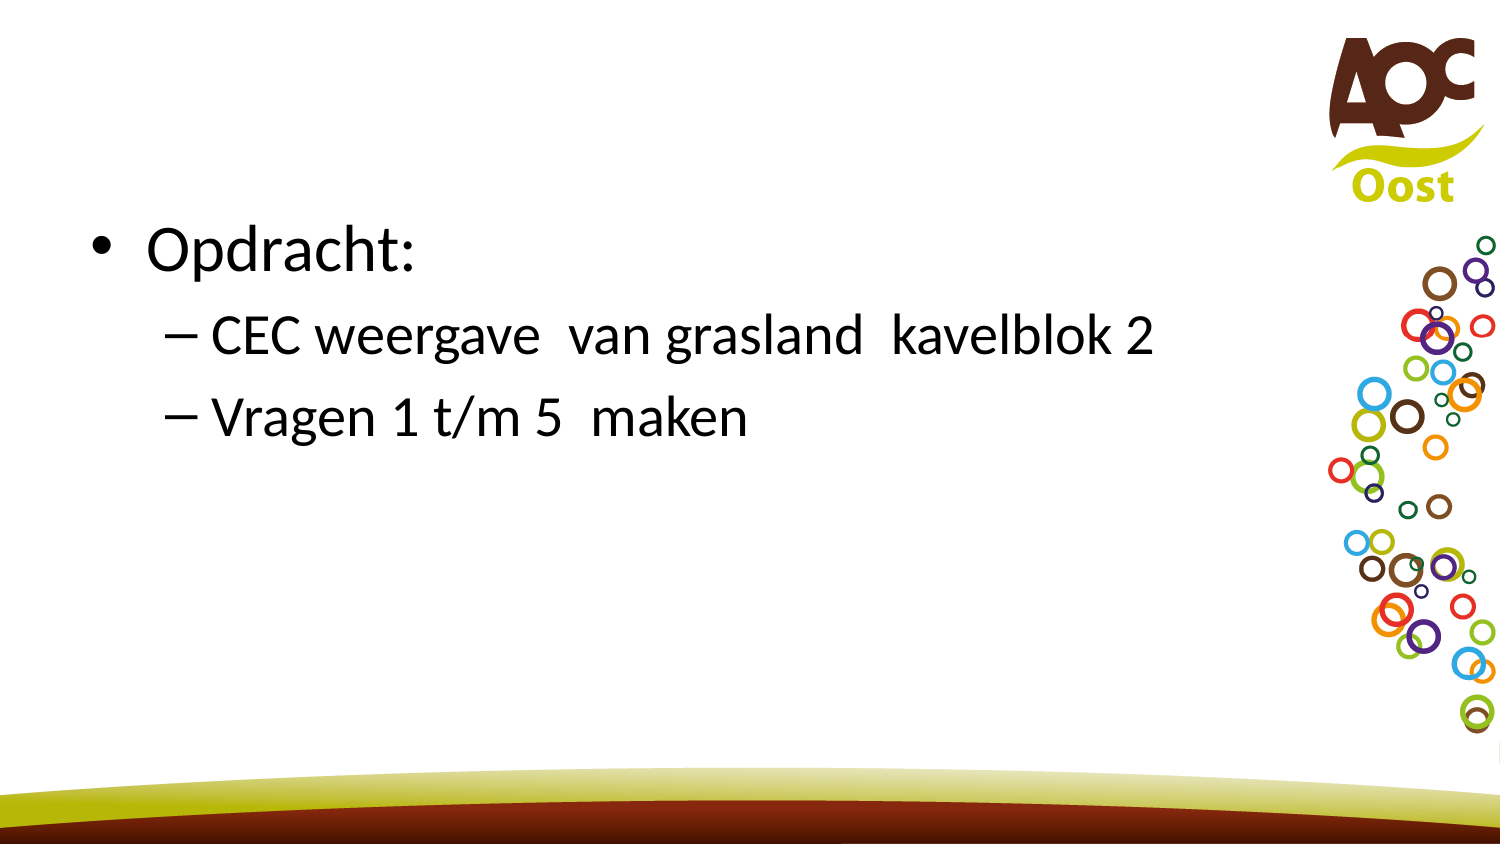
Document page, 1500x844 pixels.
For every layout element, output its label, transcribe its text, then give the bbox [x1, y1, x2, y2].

list Opdracht: CEC weergave van grasland kavelblok 2 Vragen 1 t/m 5 maken [75, 196, 1425, 754]
picture [0, 0, 1500, 844]
